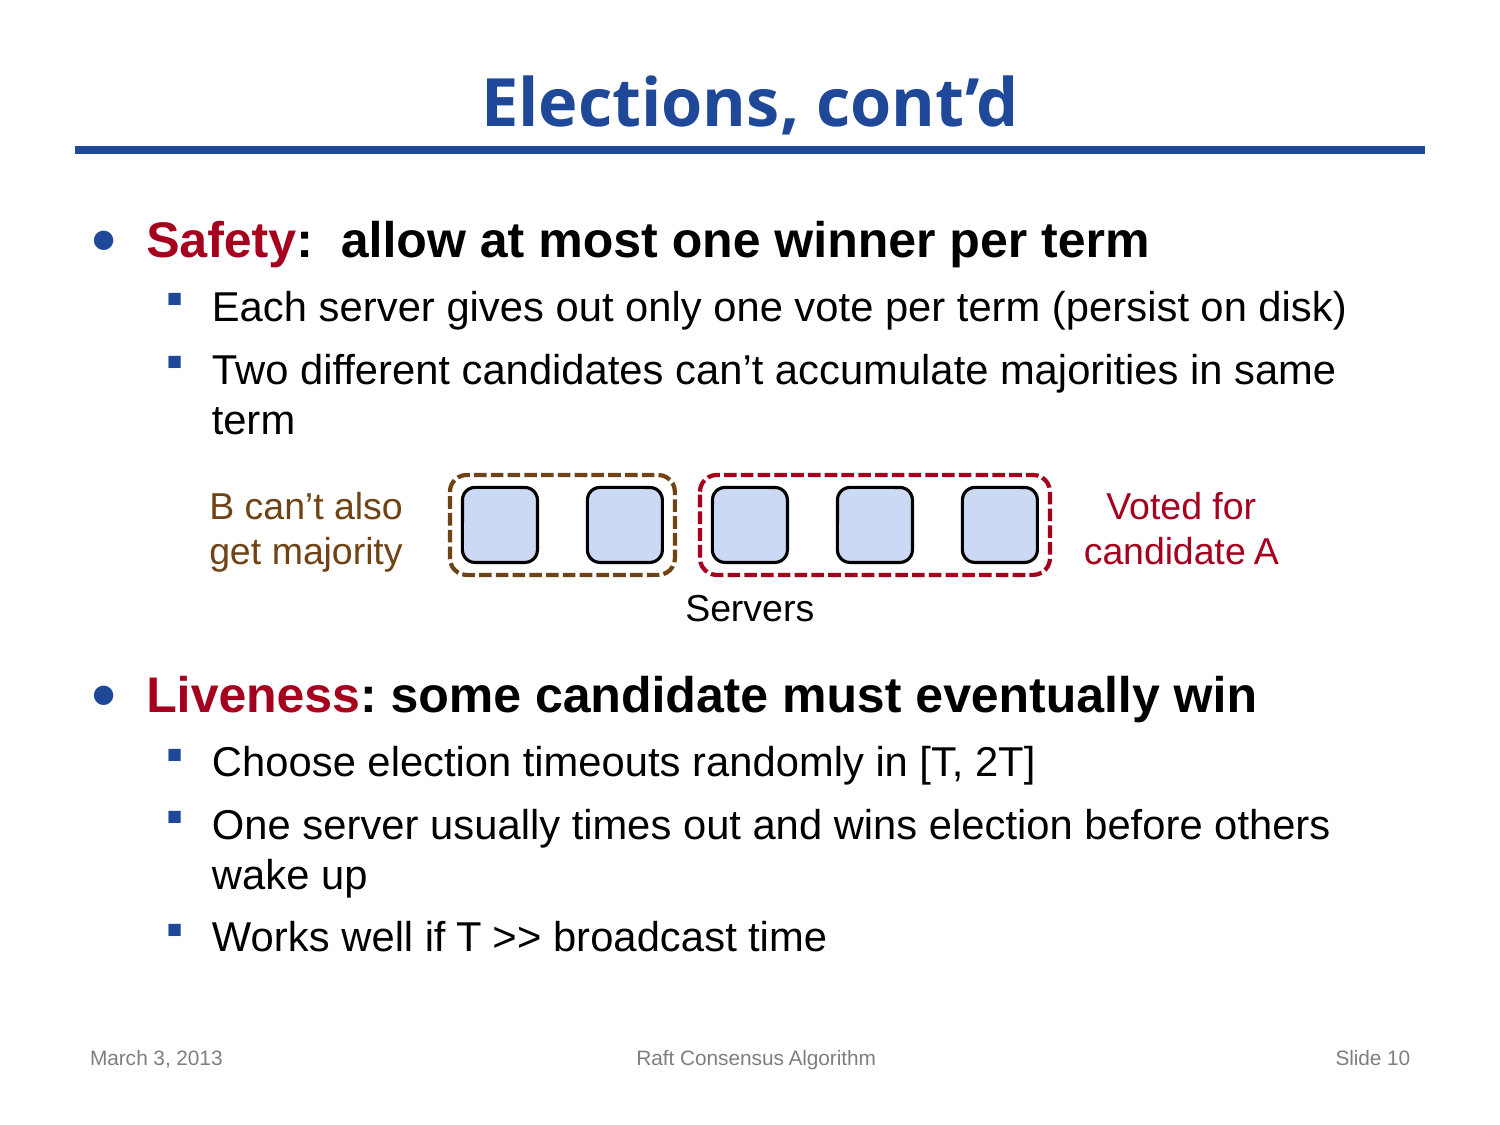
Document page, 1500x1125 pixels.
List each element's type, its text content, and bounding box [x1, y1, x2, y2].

title Elections, cont’d [75, 50, 1425, 150]
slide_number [75, 1037, 425, 1103]
text_box [447, 472, 678, 578]
text_box B can’t also get majority [174, 474, 438, 580]
footer Raft Consensus Algorithm [474, 1037, 1038, 1103]
text_box Voted for candidate A [1050, 474, 1313, 580]
text_box [697, 472, 1053, 578]
text_box Servers [662, 576, 838, 637]
list Safety: allow at most one winner per term Each server gives out only one vote per term (persist on disk) Two different candidates can’t accumulate majorities in same term Liveness: some candidate must eventually win Choose election timeouts randomly in [T, 2T] One server usually times out and wins election before others wake up Works well if T >> broadcast time [75, 200, 1425, 1025]
slide_number Slide 10 [1074, 1037, 1425, 1103]
